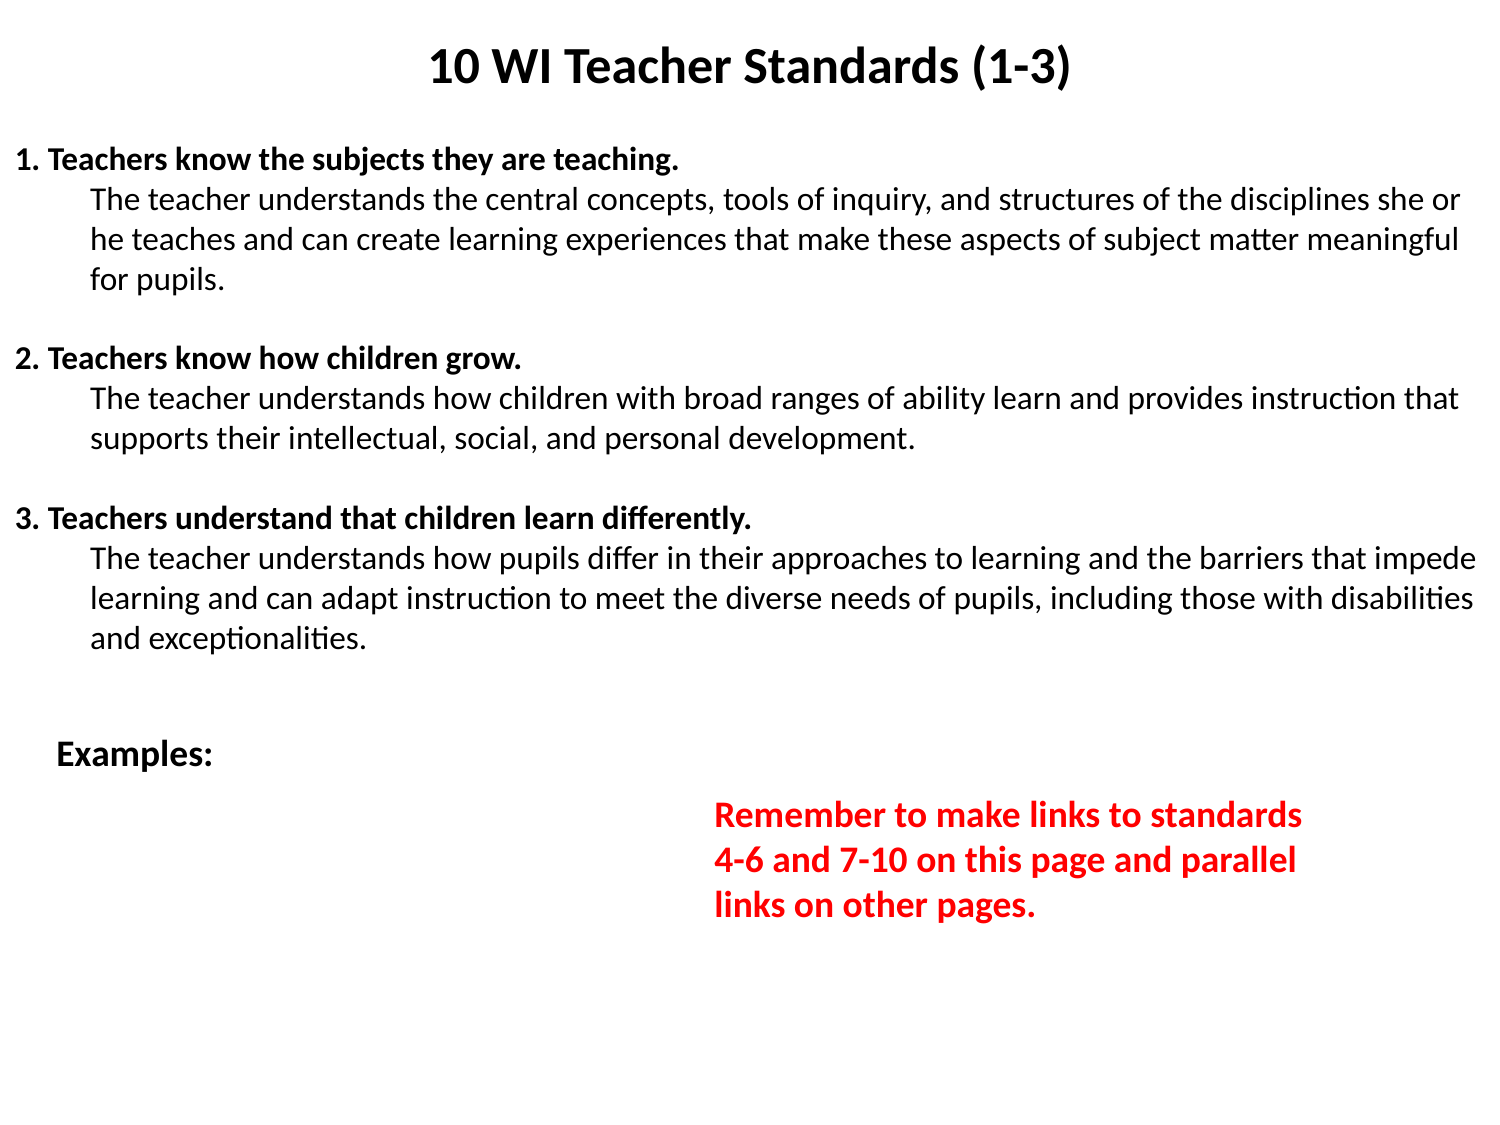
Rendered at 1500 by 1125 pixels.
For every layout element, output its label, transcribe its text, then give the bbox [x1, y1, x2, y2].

title 10 WI Teacher Standards (1-3) [75, 0, 1425, 129]
text_box Examples: [41, 721, 1351, 782]
text_box 1. Teachers know the subjects they are teaching. The teacher understands the central concepts, tools of inquiry, and structures of the disciplines she or he teaches and can create learning experiences that make these aspects of subject matter meaningful for pupils. 2. Teachers know how children grow. The teacher understands how children with broad ranges of ability learn and provides instruction that supports their intellectual, social, and personal development. 3. Teachers understand that children learn differently. The teacher understands how pupils differ in their approaches to learning and the barriers that impede learning and can adapt instruction to meet the diverse needs of pupils, including those with disabilities and exceptionalities. [0, 129, 1500, 704]
text_box Remember to make links to standards 4-6 and 7-10 on this page and parallel links on other pages. [699, 782, 1351, 932]
